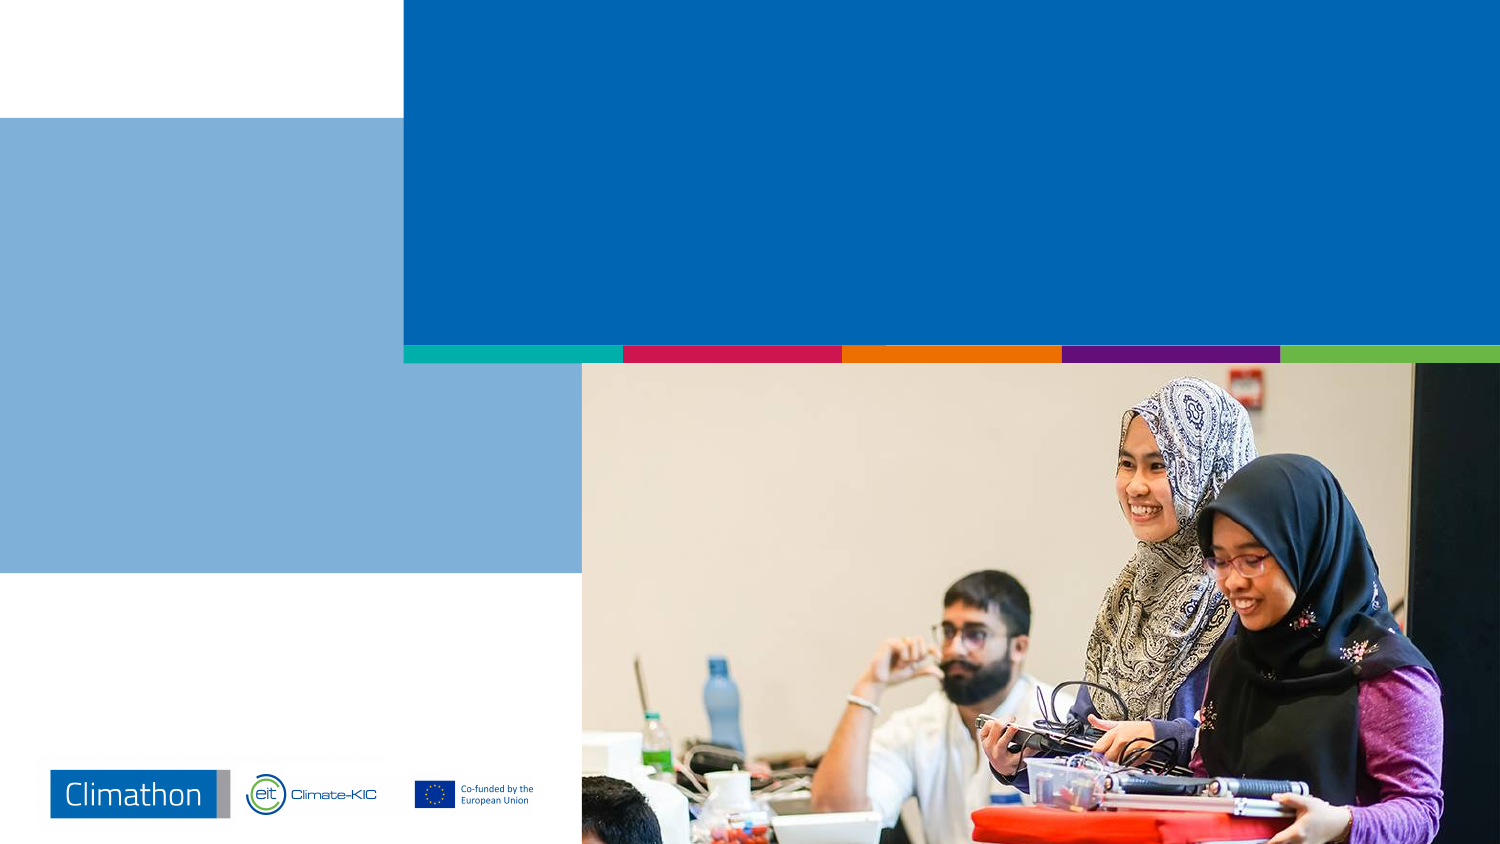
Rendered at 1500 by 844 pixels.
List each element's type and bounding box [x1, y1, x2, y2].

picture [35, 755, 388, 831]
picture [581, 363, 1500, 844]
text_box [236, 763, 551, 832]
